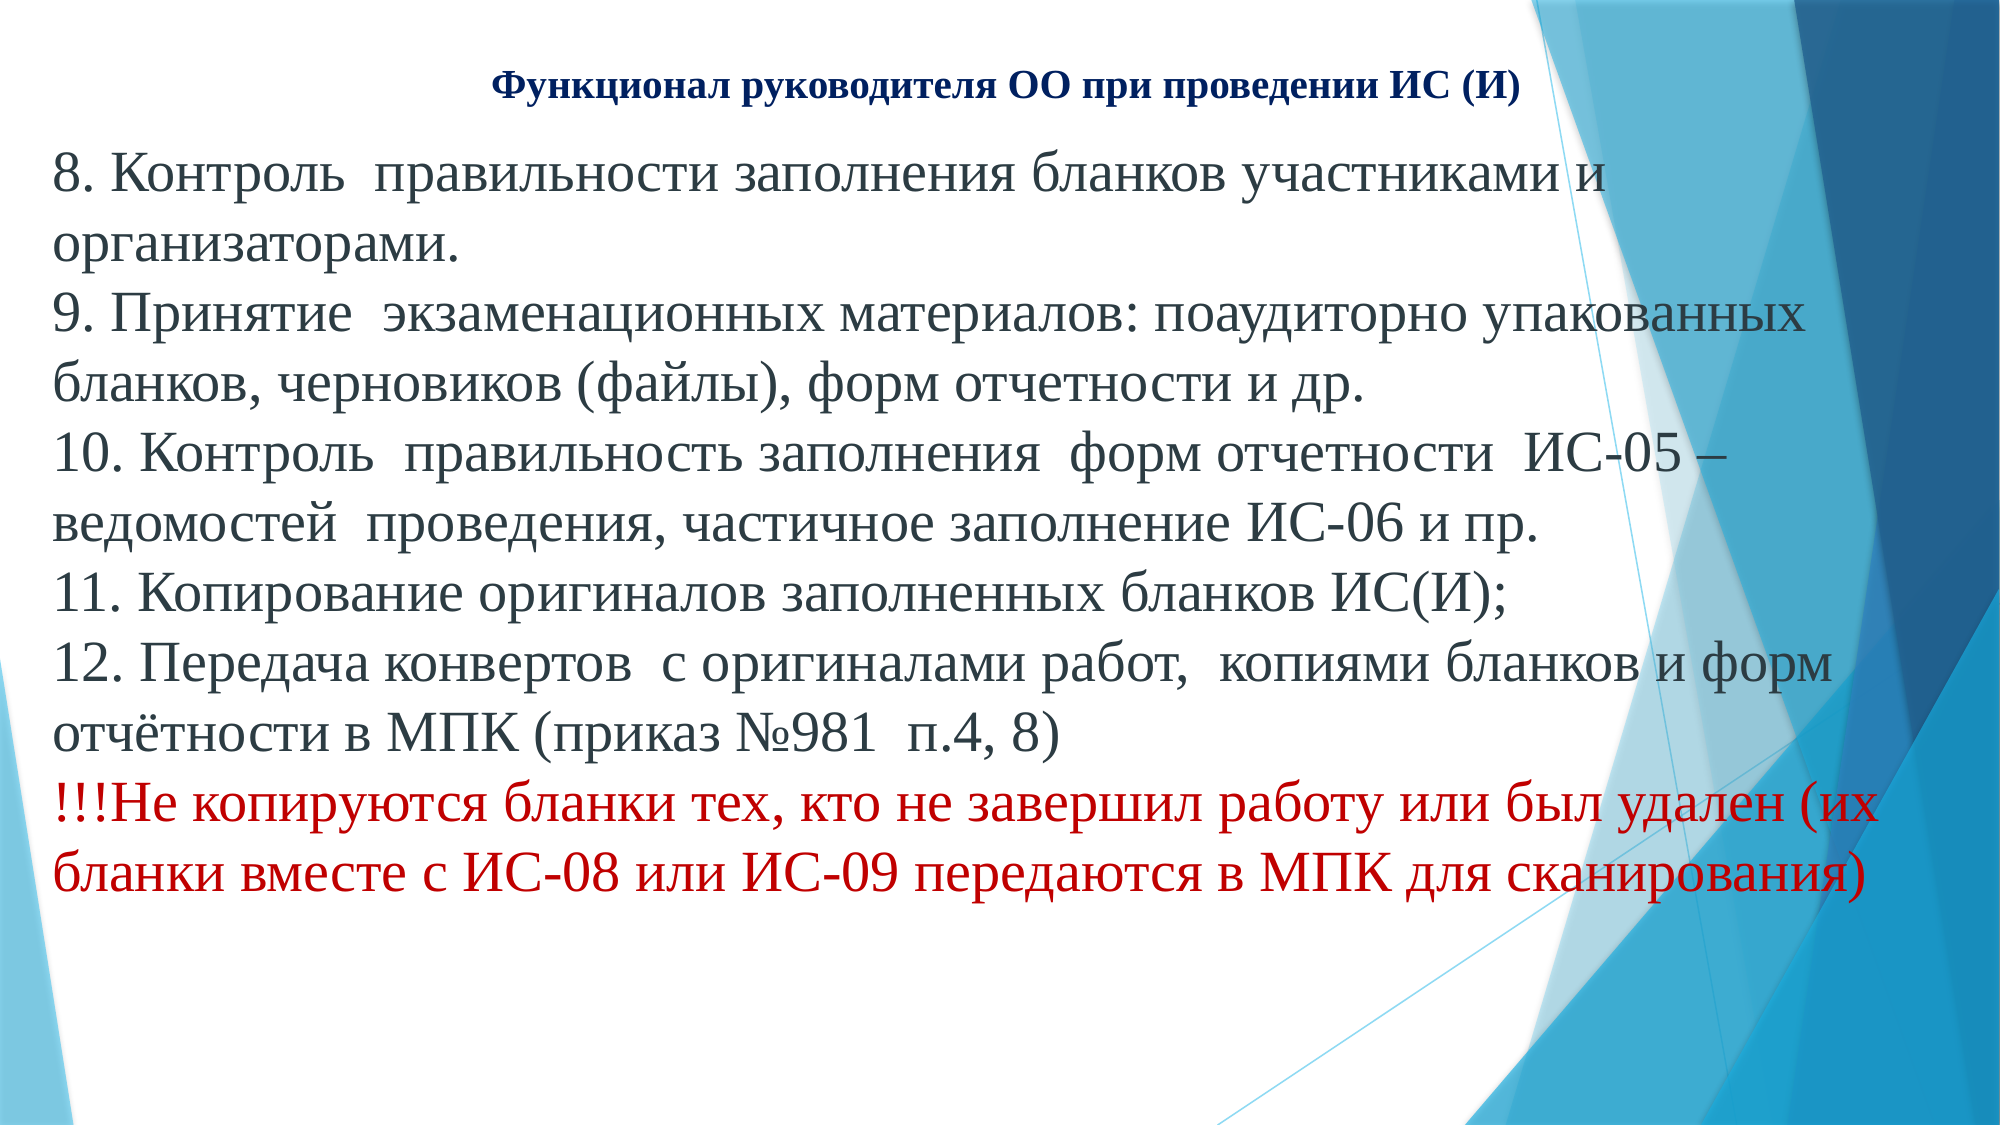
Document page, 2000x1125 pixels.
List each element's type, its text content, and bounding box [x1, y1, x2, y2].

title Функционал руководителя ОО при проведении ИС (И) [172, 50, 1840, 125]
list 8. Контроль правильности заполнения бланков участниками и организаторами. 9. Принятие экзаменационных материалов: поаудиторно упакованных бланков, черновиков (файлы), форм отчетности и др. 10. Контроль правильность заполнения форм отчетности ИС-05 – ведомостей проведения, частичное заполнение ИС-06 и пр. 11. Копирование оригиналов заполненных бланков ИС(И); 12. Передача конвертов с оригиналами работ, копиями бланков и форм отчётности в МПК (приказ №981 п.4, 8) !!!Не копируются бланки тех, кто не завершил работу или был удален (их бланки вместе с ИС-08 или ИС-09 передаются в МПК для сканирования) [37, 125, 1963, 835]
